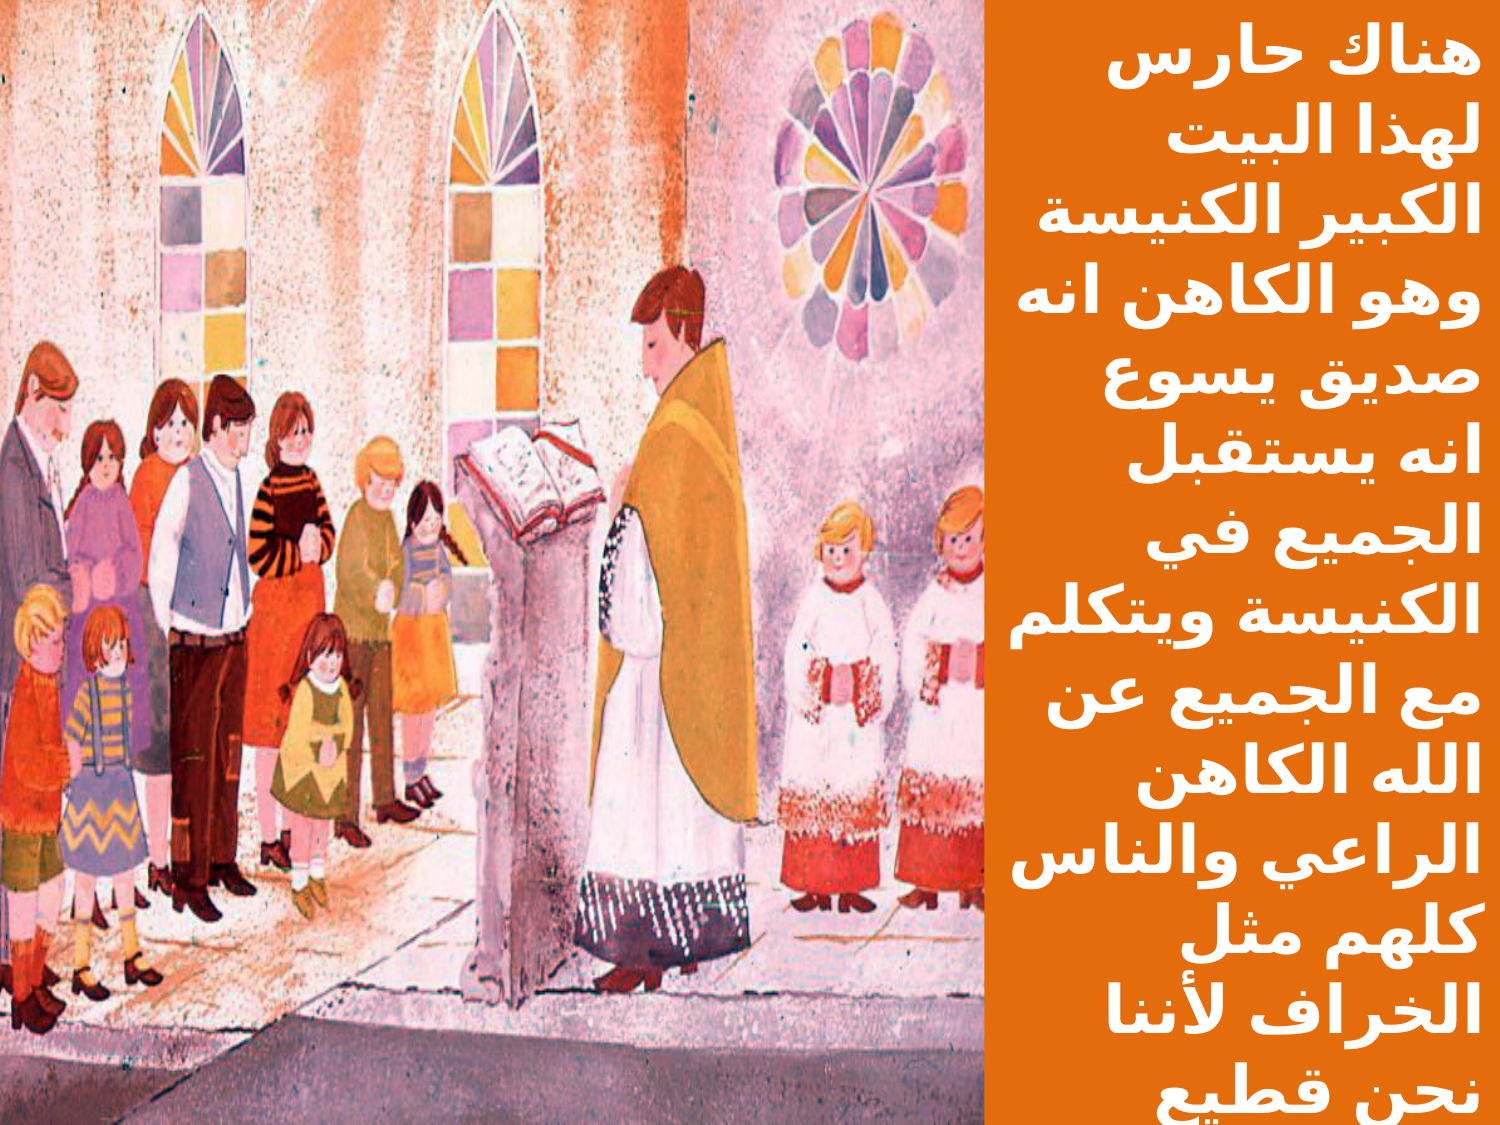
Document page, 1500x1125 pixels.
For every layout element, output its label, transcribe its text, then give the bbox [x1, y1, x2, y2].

picture [0, 0, 997, 1125]
text_box هناك حارس لهذا البيت الكبير الكنيسة وهو الكاهن انه صديق يسوع انه يستقبل الجميع في الكنيسة ويتكلم مع الجميع عن الله الكاهن الراعي والناس كلهم مثل الخراف لأننا نحن قطيع ليسوع المسيح ان الكاهن يعلم الجميع ان يحبوا بعضهم لأن المسيح علمه ان يقول لنا هذا. [998, 0, 1500, 1125]
